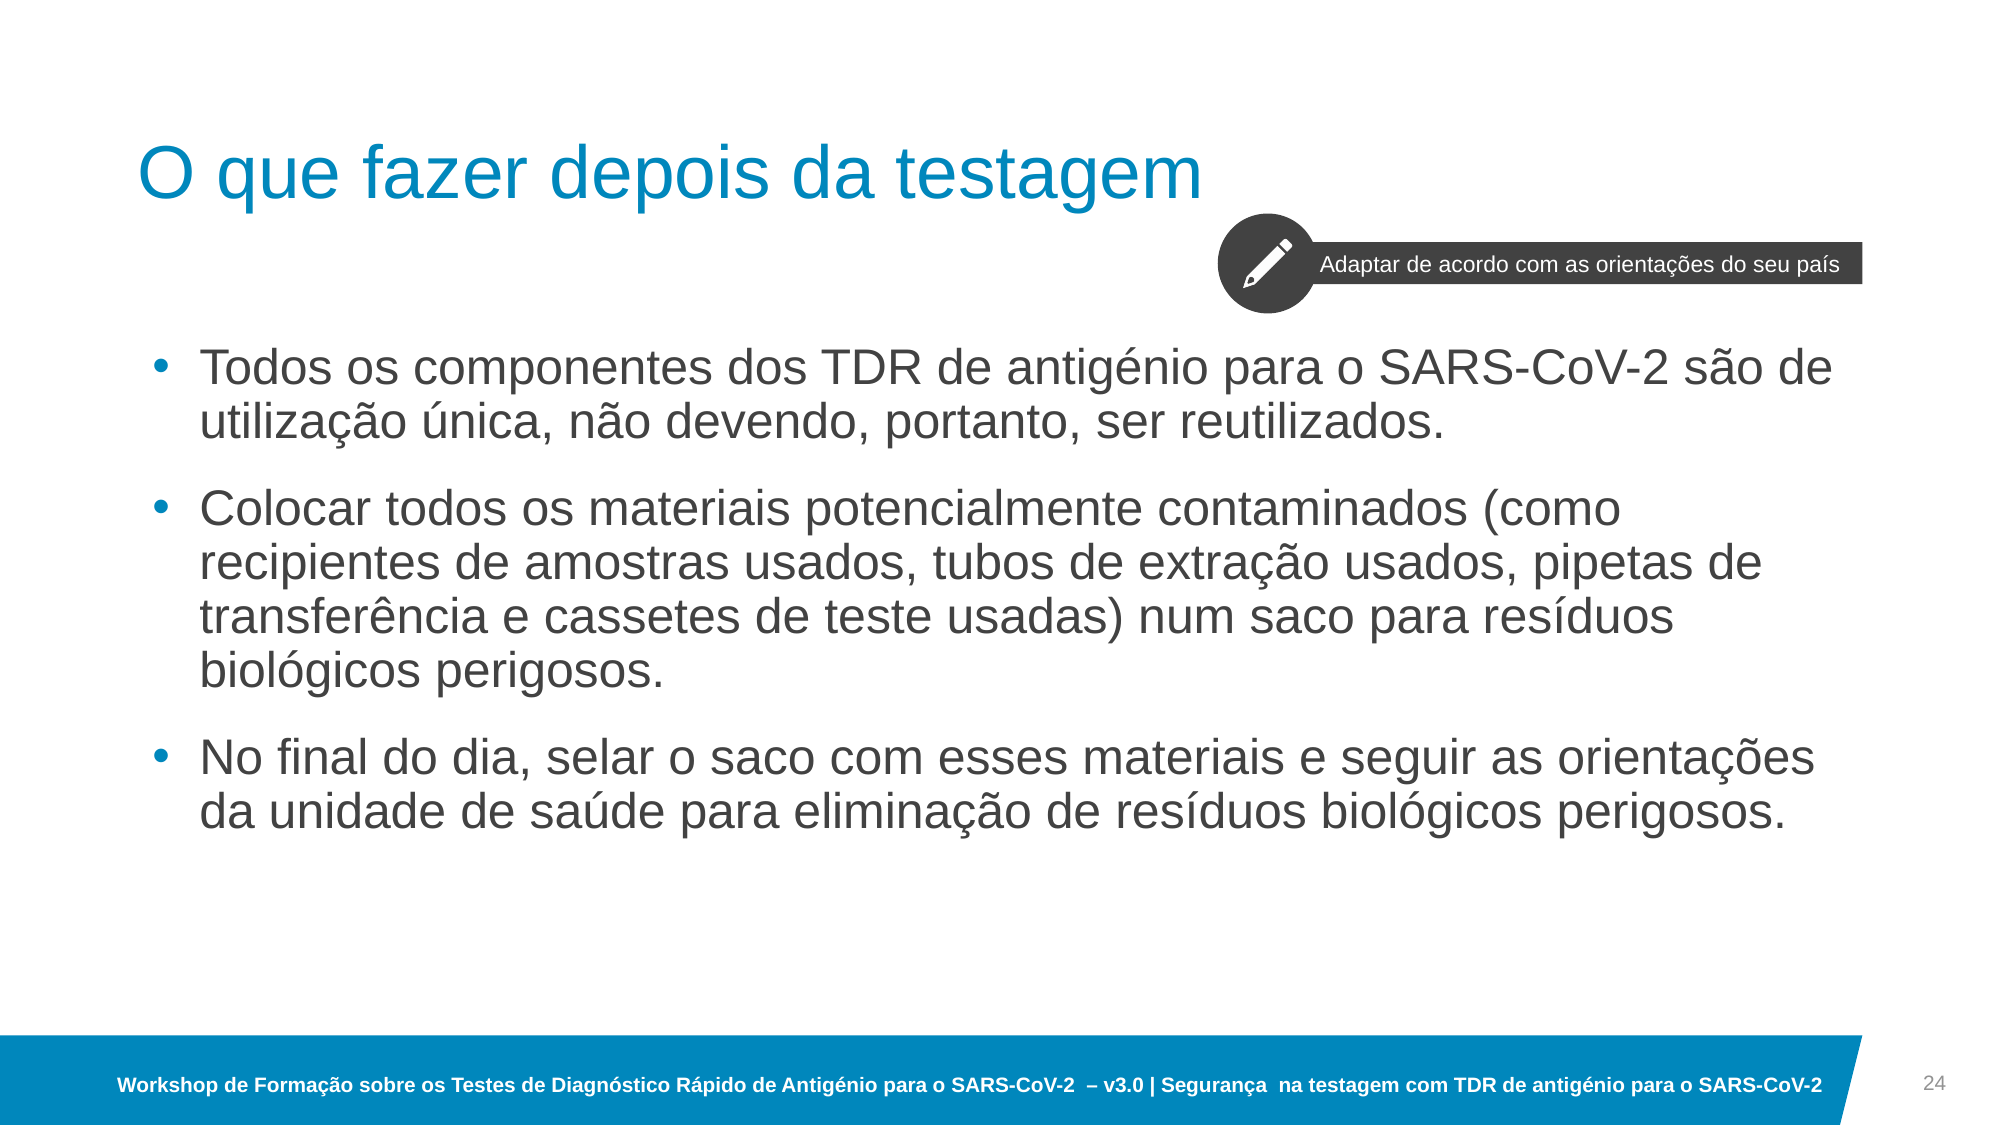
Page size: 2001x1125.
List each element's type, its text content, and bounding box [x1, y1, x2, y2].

text_box Workshop de Formação sobre os Testes de Diagnóstico Rápido de Antigénio para o SARS-CoV-2 – v3.0 | Segurança na testagem com TDR de antigénio para o SARS-CoV-2 [116, 1042, 1922, 1125]
slide_number 24 [1862, 1035, 1947, 1125]
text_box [1218, 214, 1863, 313]
list Todos os componentes dos TDR de antigénio para o SARS-CoV-2 são de utilização única, não devendo, portanto, ser reutilizados. Colocar todos os materiais potencialmente contaminados (como recipientes de amostras usados, tubos de extração usados, pipetas de transferência e cassetes de teste usadas) num saco para resíduos biológicos perigosos. No final do dia, selar o saco com esses materiais e seguir as orientações da unidade de saúde para eliminação de resíduos biológicos perigosos. [137, 241, 1863, 970]
title O que fazer depois da testagem [137, 59, 1863, 215]
